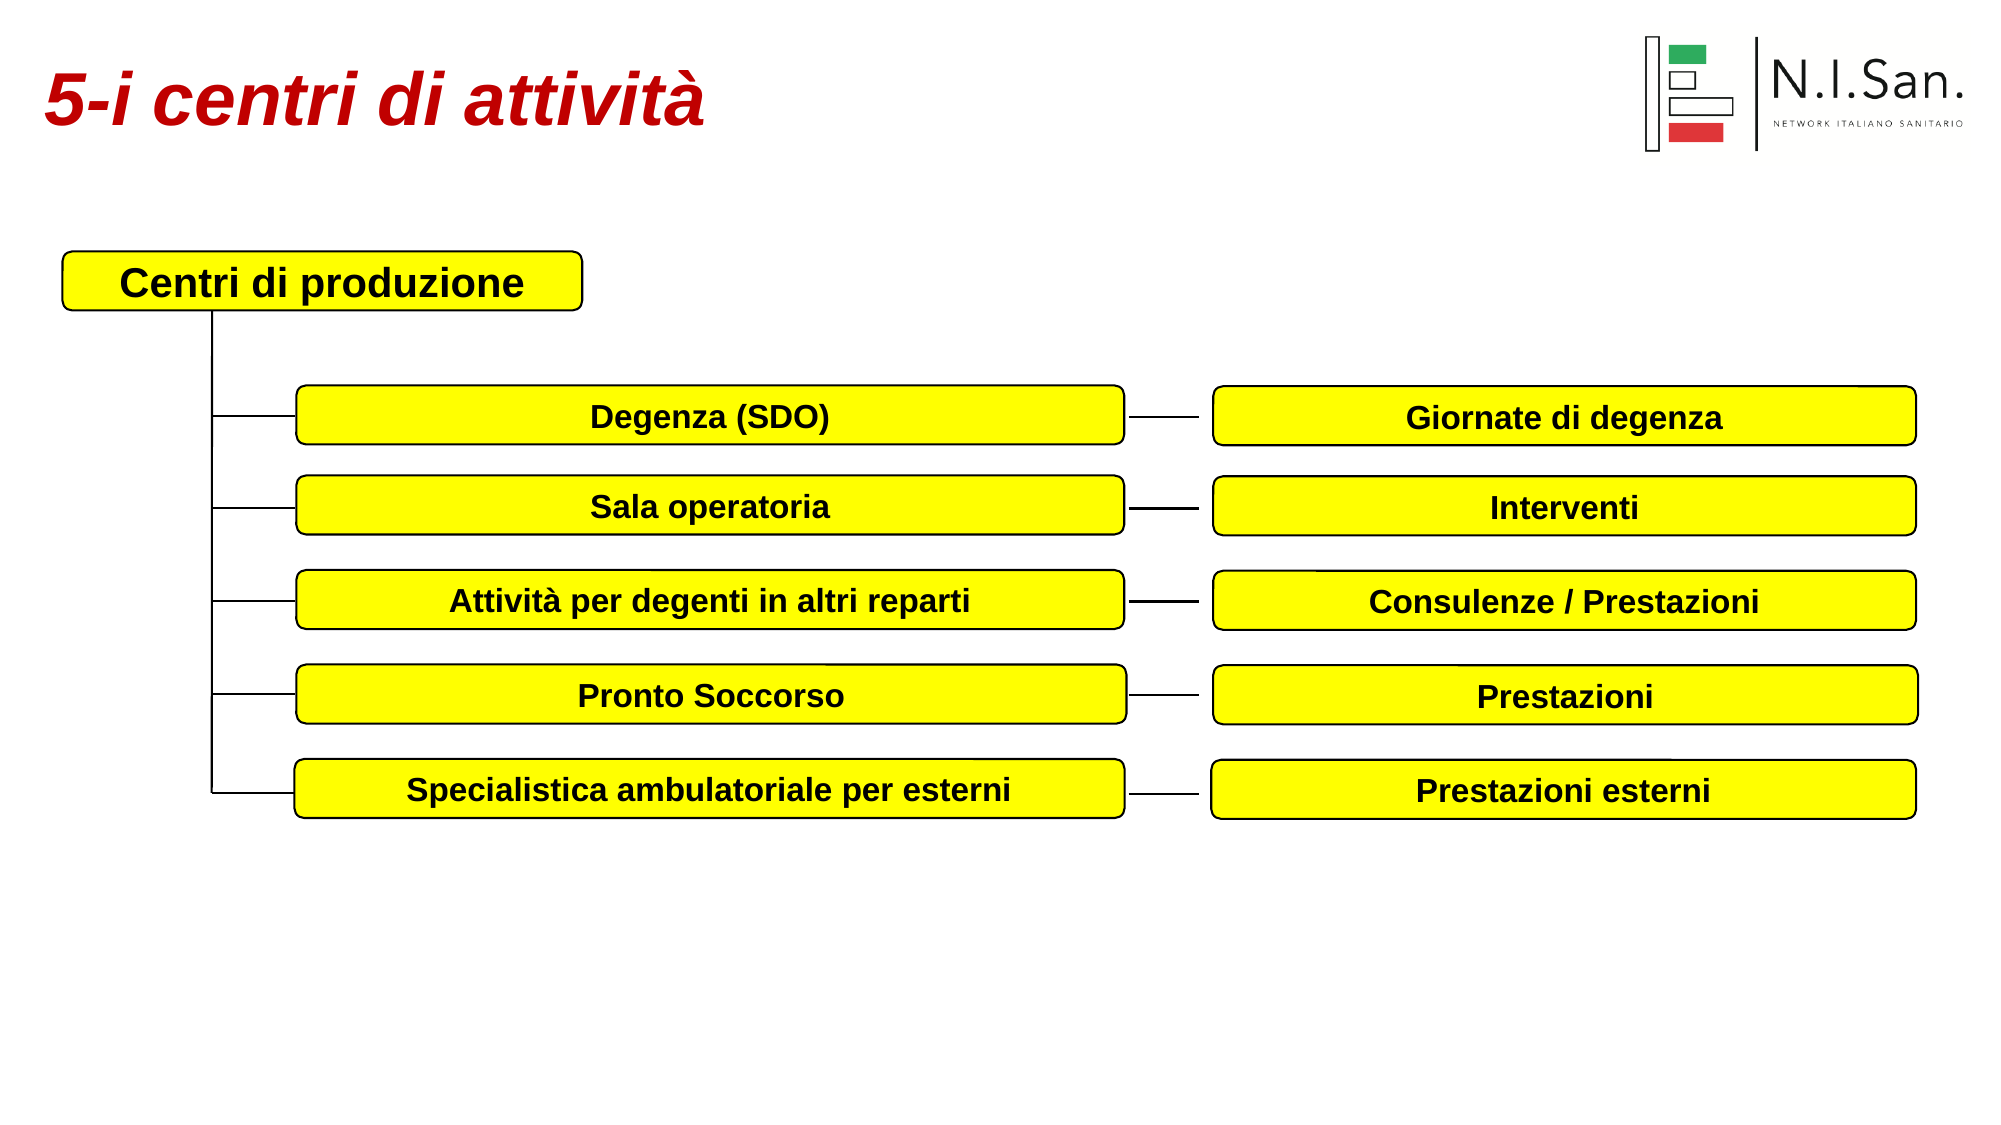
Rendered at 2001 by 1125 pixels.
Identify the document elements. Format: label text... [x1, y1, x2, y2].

text_box Prestazioni esterni [1211, 759, 1917, 819]
text_box Attività per degenti in altri reparti [296, 569, 1125, 630]
text_box Centri di produzione [62, 251, 583, 311]
text_box Prestazioni [1213, 665, 1919, 725]
text_box Degenza (SDO) [296, 385, 1125, 445]
text_box Sala operatoria [296, 475, 1125, 535]
text_box Pronto Soccorso [296, 664, 1127, 724]
picture [1639, 23, 1971, 166]
text_box Consulenze / Prestazioni [1213, 570, 1917, 630]
text_box Giornate di degenza [1213, 386, 1917, 446]
text_box 5-i centri di attività [29, 42, 1639, 148]
text_box Interventi [1213, 476, 1917, 536]
text_box Specialistica ambulatoriale per esterni [294, 758, 1125, 819]
